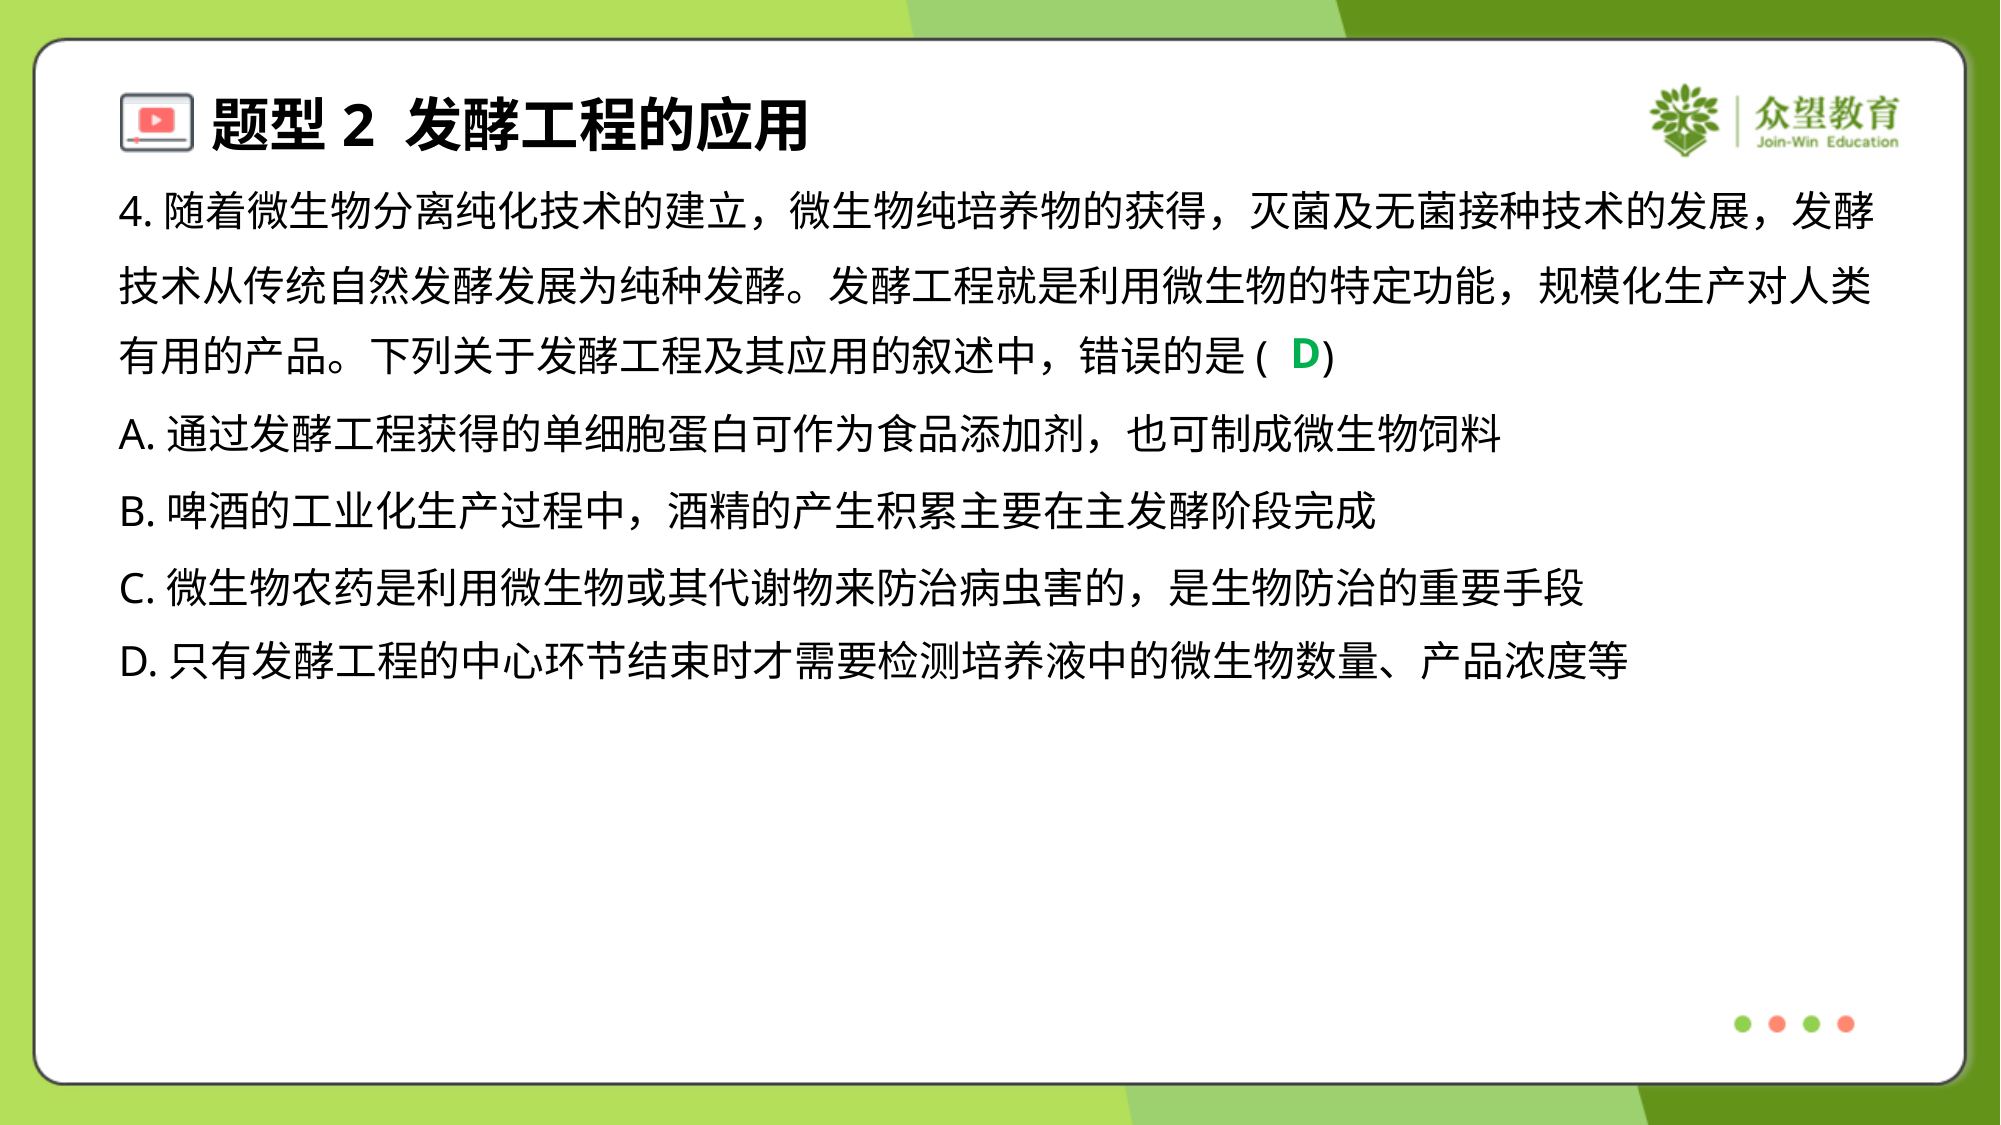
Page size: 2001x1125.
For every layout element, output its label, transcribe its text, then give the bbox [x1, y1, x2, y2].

text_box D [1274, 306, 1338, 371]
text_box A.通过发酵工程获得的单细胞蛋白可作为食品添加剂，也可制成微生物饲料 B.啤酒的工业化生产过程中，酒精的产生积累主要在主发酵阶段完成 C.微生物农药是利用微生物或其代谢物来防治病虫害的，是生物防治的重要手段 D.只有发酵工程的中心环节结束时才需要检测培养液中的微生物数量、产品浓度等 [118, 382, 1883, 678]
picture [0, 0, 2000, 1125]
text_box 4.随着微生物分离纯化技术的建立，微生物纯培养物的获得，灭菌及无菌接种技术的发展，发酵 技术从传统自然发酵发展为纯种发酵。发酵工程就是利用微生物的特定功能，规模化生产对人类 有用的产品。下列关于发酵工程及其应用的叙述中，错误的是( ) [118, 159, 1883, 373]
